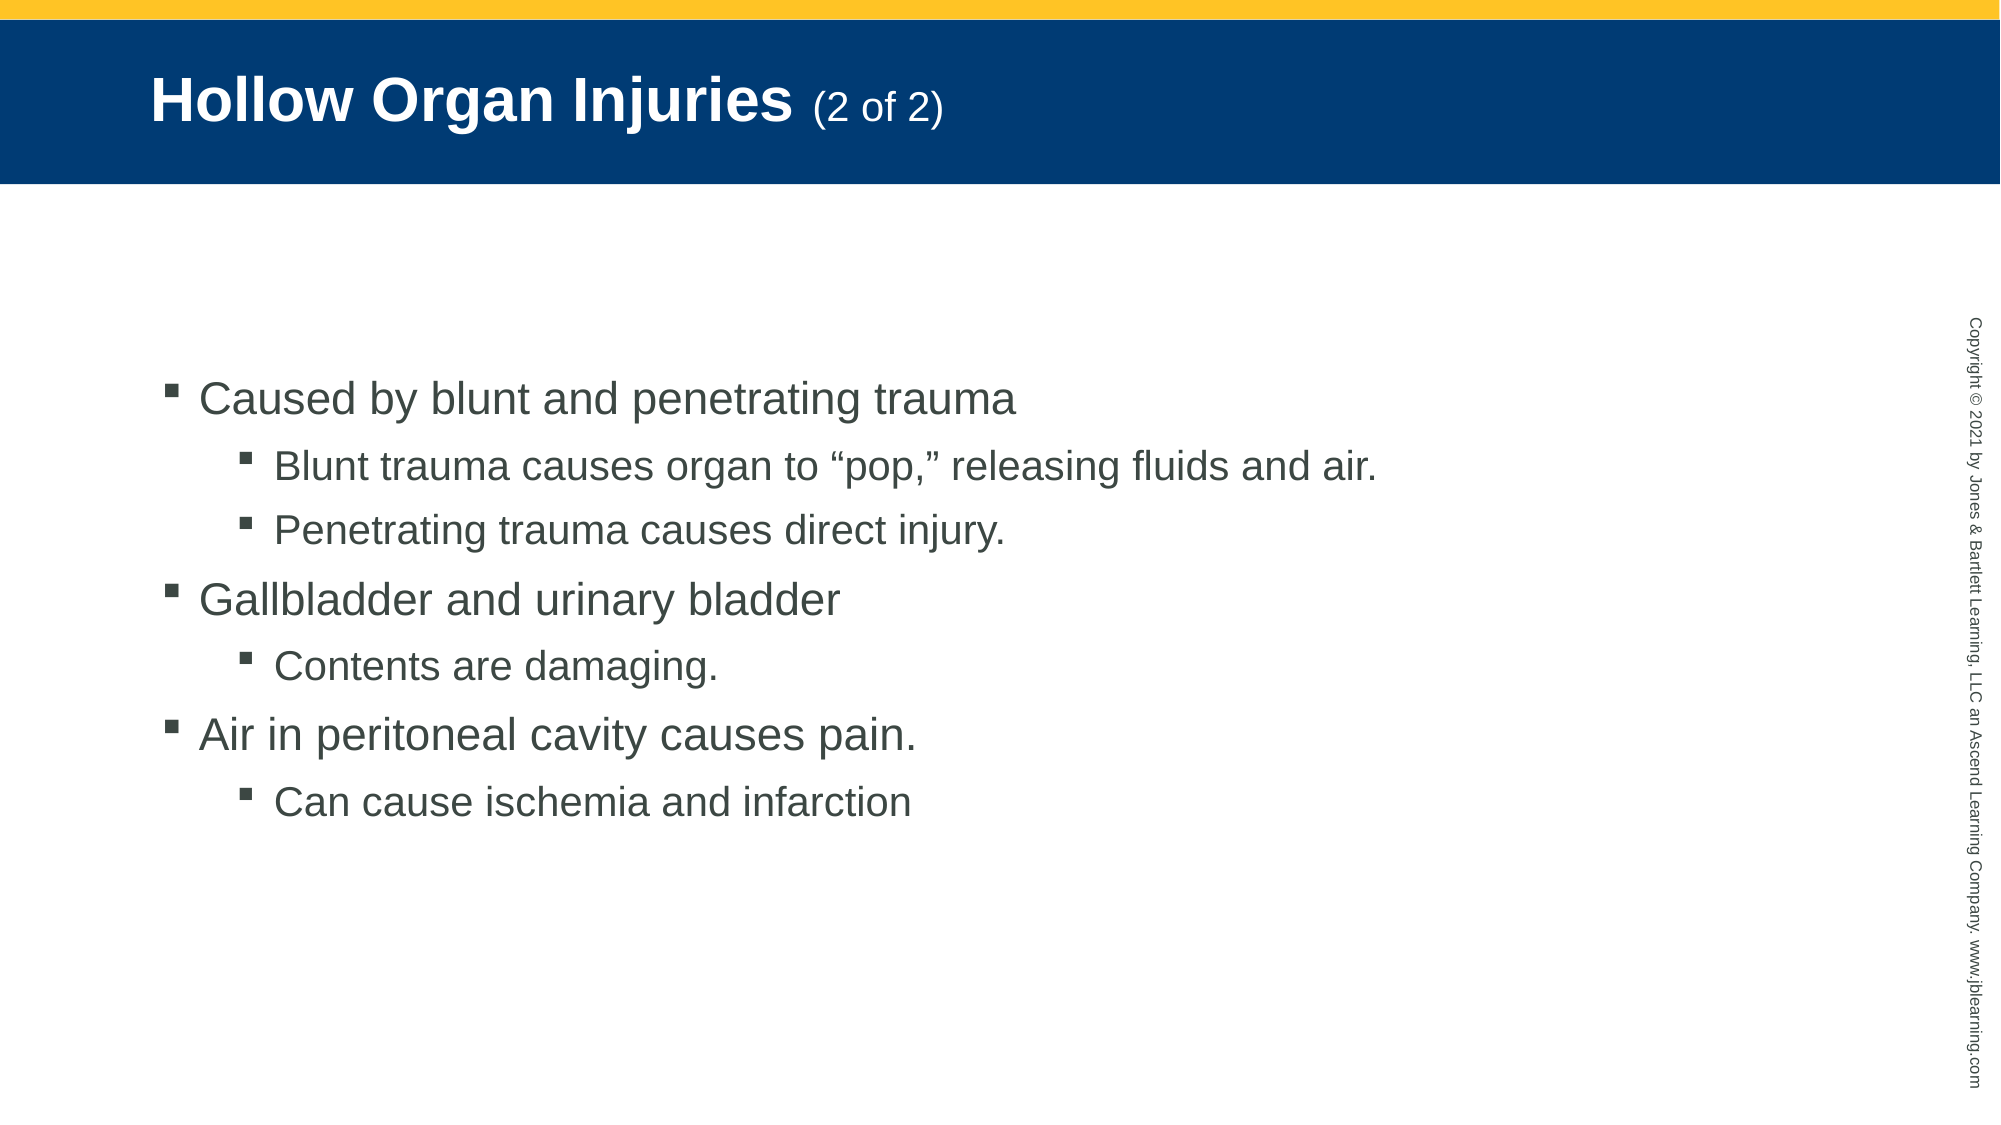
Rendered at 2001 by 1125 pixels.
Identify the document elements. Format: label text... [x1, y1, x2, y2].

list Caused by blunt and penetrating trauma Blunt trauma causes organ to “pop,” releasing fluids and air. Penetrating trauma causes direct injury. Gallbladder and urinary bladder Contents are damaging. Air in peritoneal cavity causes pain. Can cause ischemia and infarction [146, 361, 1859, 1016]
title Hollow Organ Injuries (2 of 2) [0, 19, 2000, 185]
